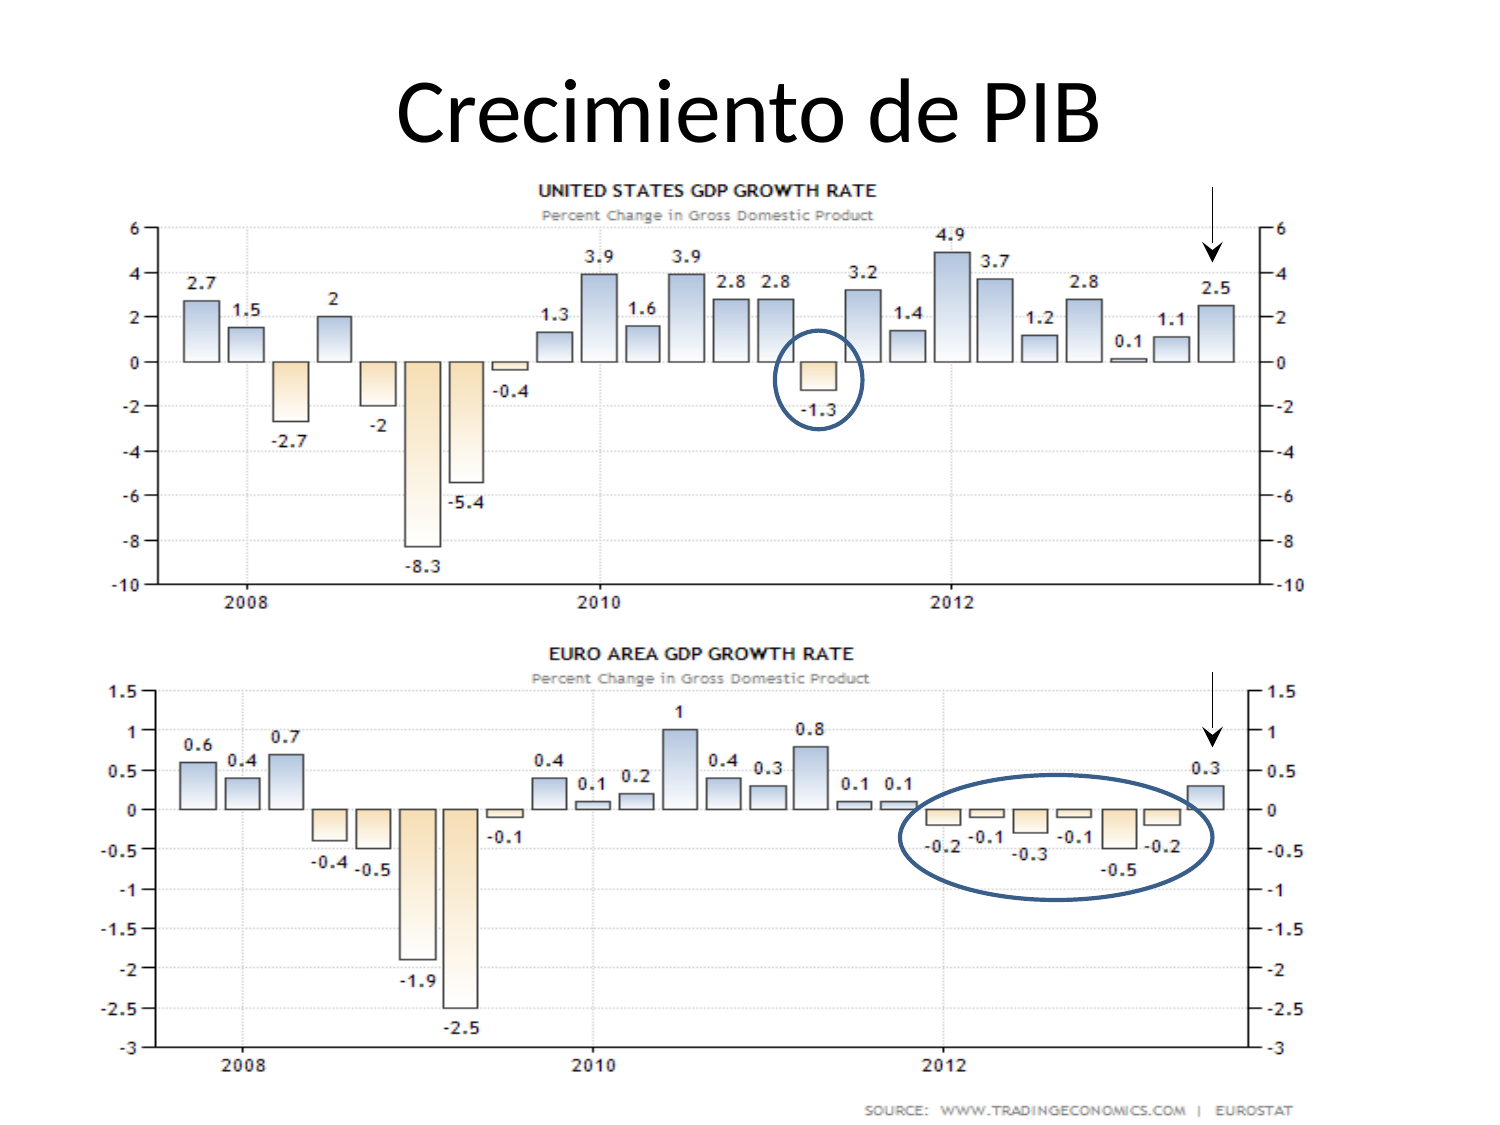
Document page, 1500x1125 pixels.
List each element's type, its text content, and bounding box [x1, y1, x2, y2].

title Crecimiento de PIB [75, 12, 1425, 200]
text_box [774, 330, 863, 430]
text_box [899, 774, 1213, 901]
text_box [72, 158, 1369, 629]
text_box [49, 629, 1369, 1125]
